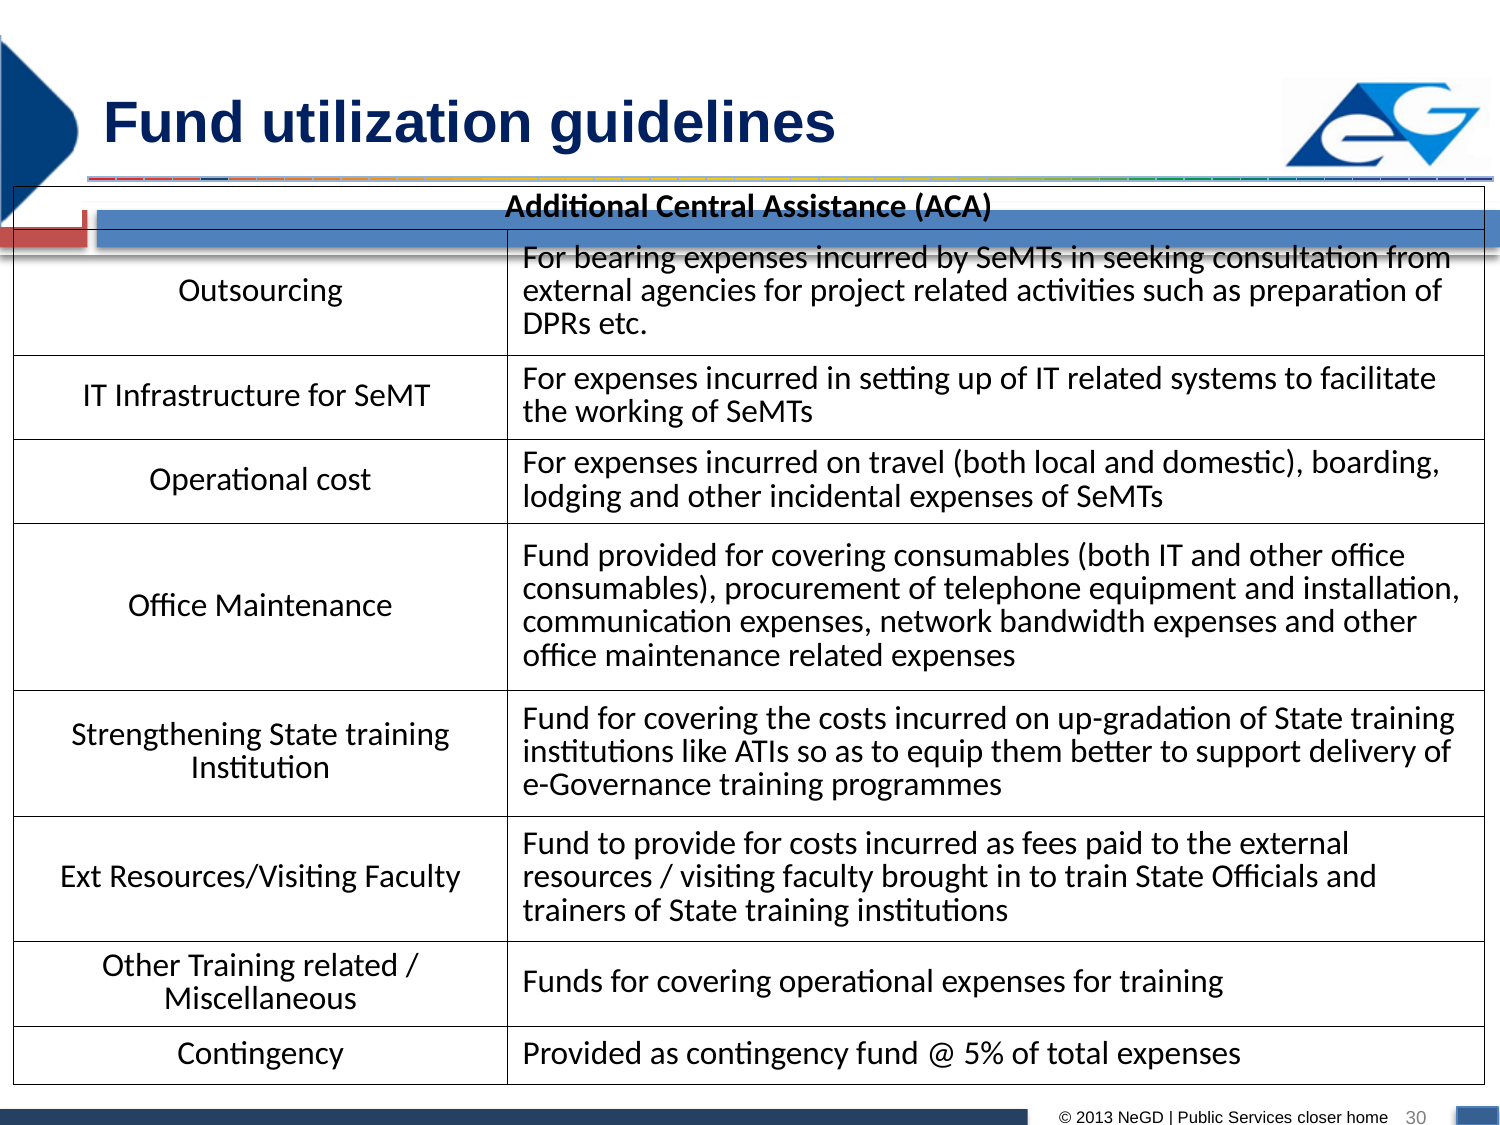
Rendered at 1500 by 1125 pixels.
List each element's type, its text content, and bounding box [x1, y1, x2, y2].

table_cell Provided as contingency fund @ 5% of total expenses [508, 1027, 1484, 1084]
table_cell Other Training related / Miscellaneous [14, 942, 507, 1026]
table_cell Ext Resources/Visiting Faculty [14, 817, 507, 941]
table_cell Fund to provide for costs incurred as fees paid to the external resources / visiting faculty brought in to train State Officials and trainers of State training institutions [508, 817, 1484, 941]
table_cell For bearing expenses incurred by SeMTs in seeking consultation from external agencies for project related activities such as preparation of DPRs etc. [508, 230, 1484, 355]
table_cell Fund for covering the costs incurred on up-gradation of State training institutions like ATIs so as to equip them better to support delivery of e-Governance training programmes [508, 691, 1484, 816]
picture [0, 35, 82, 227]
table_header Additional Central Assistance (ACA) [14, 187, 1484, 229]
table_cell For expenses incurred on travel (both local and domestic), boarding, lodging and other incidental expenses of SeMTs [508, 440, 1484, 523]
table_cell IT Infrastructure for SeMT [14, 356, 507, 439]
text_box Fund utilization guidelines [88, 76, 1400, 162]
table_cell Office Maintenance [14, 524, 507, 690]
table_cell Outsourcing [14, 230, 507, 355]
table_cell Funds for covering operational expenses for training [508, 942, 1484, 1026]
picture [1282, 77, 1491, 172]
table_cell Contingency [14, 1027, 507, 1084]
table_cell For expenses incurred in setting up of IT related systems to facilitate the working of SeMTs [508, 356, 1484, 439]
table_cell Fund provided for covering consumables (both IT and other office consumables), procurement of telephone equipment and installation, communication expenses, network bandwidth expenses and other office maintenance related expenses [508, 524, 1484, 690]
table_cell Strengthening State training Institution [14, 691, 507, 816]
table_cell Operational cost [14, 440, 507, 523]
